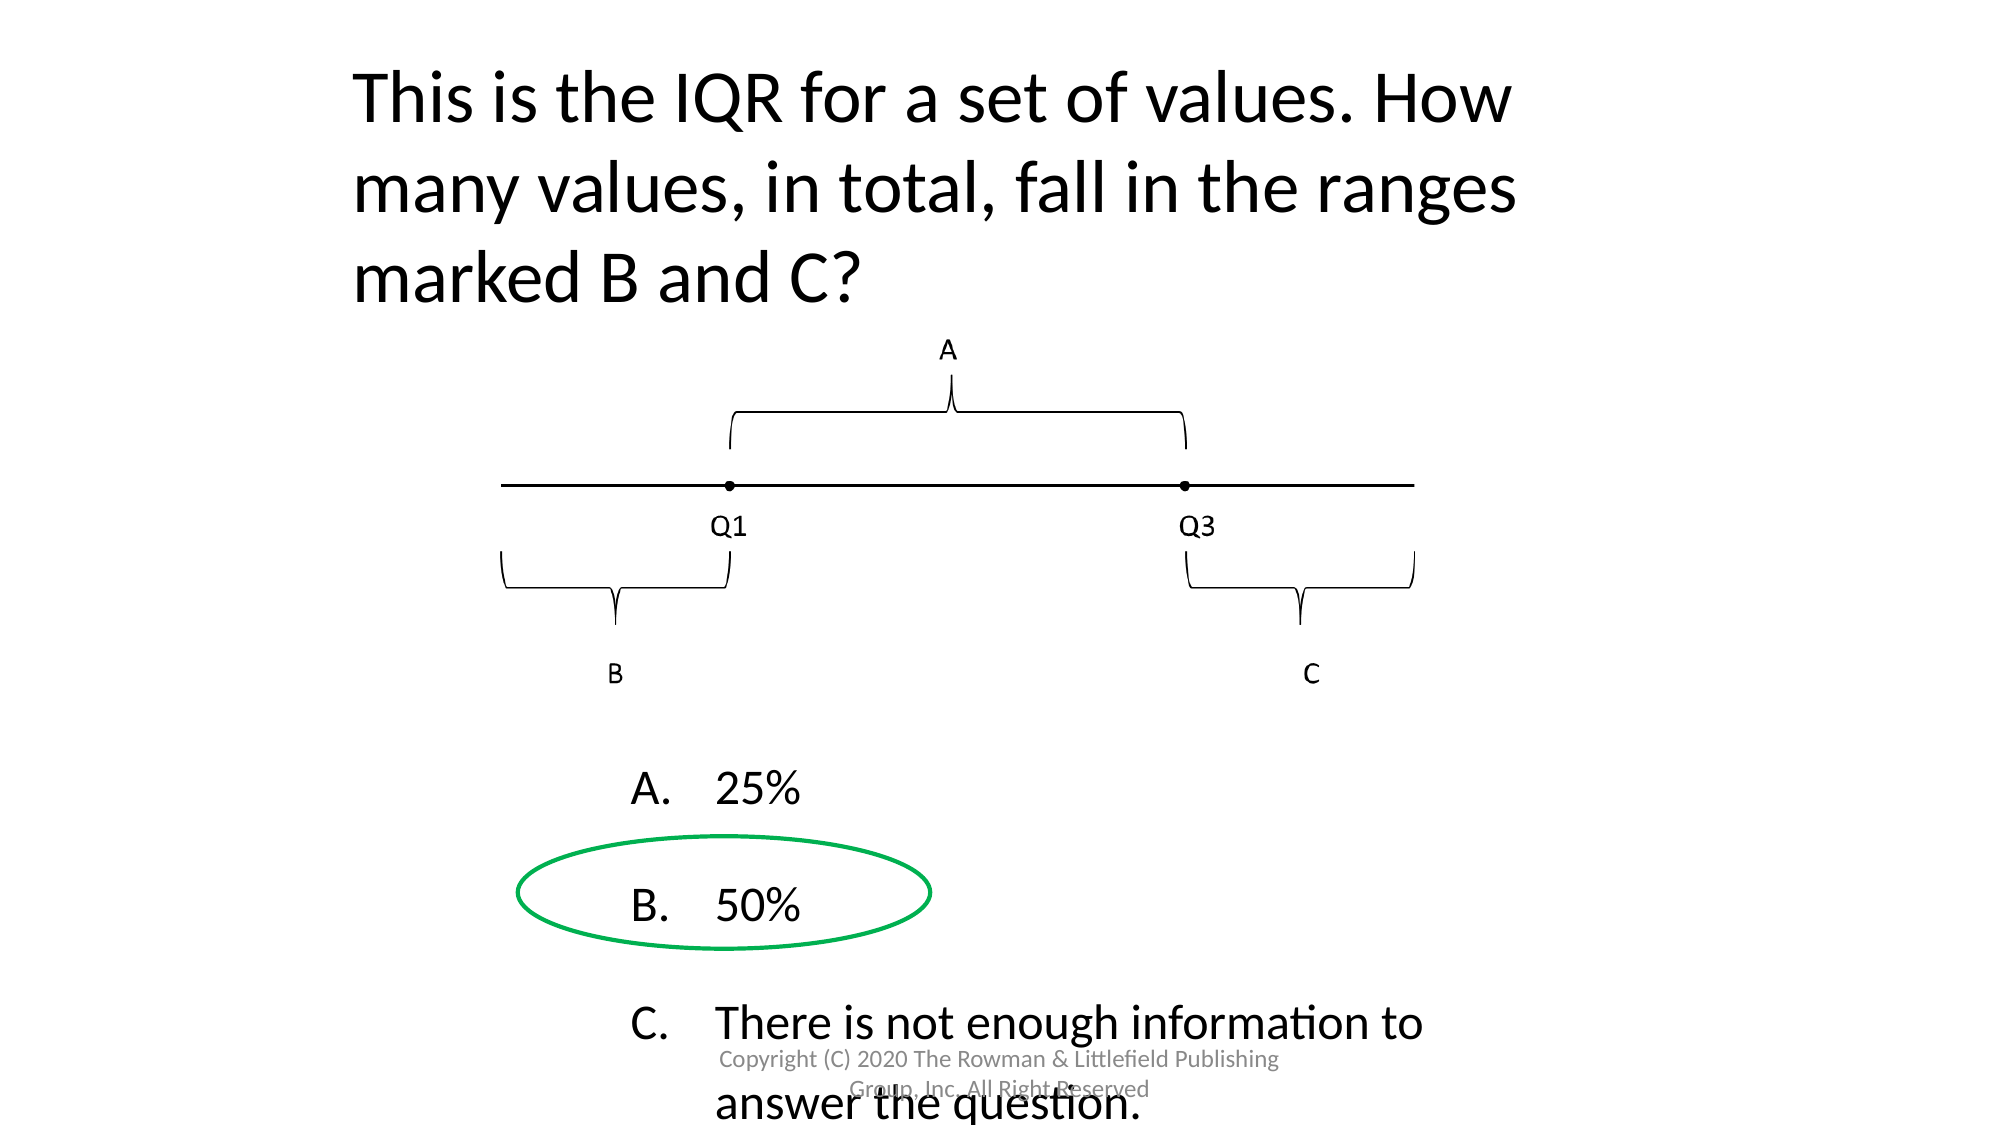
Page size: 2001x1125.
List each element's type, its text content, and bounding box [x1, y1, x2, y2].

text_box [515, 834, 933, 951]
list 25% 50% There is not enough information to answer the question. [549, 726, 1559, 1027]
picture [499, 318, 1426, 711]
footer Copyright (C) 2020 The Rowman & Littlefield Publishing Group, Inc. All Right Reserved [683, 1042, 1317, 1103]
title This is the IQR for a set of values. How many values, in total, fall in the ranges marked B and C? [337, 88, 1688, 276]
